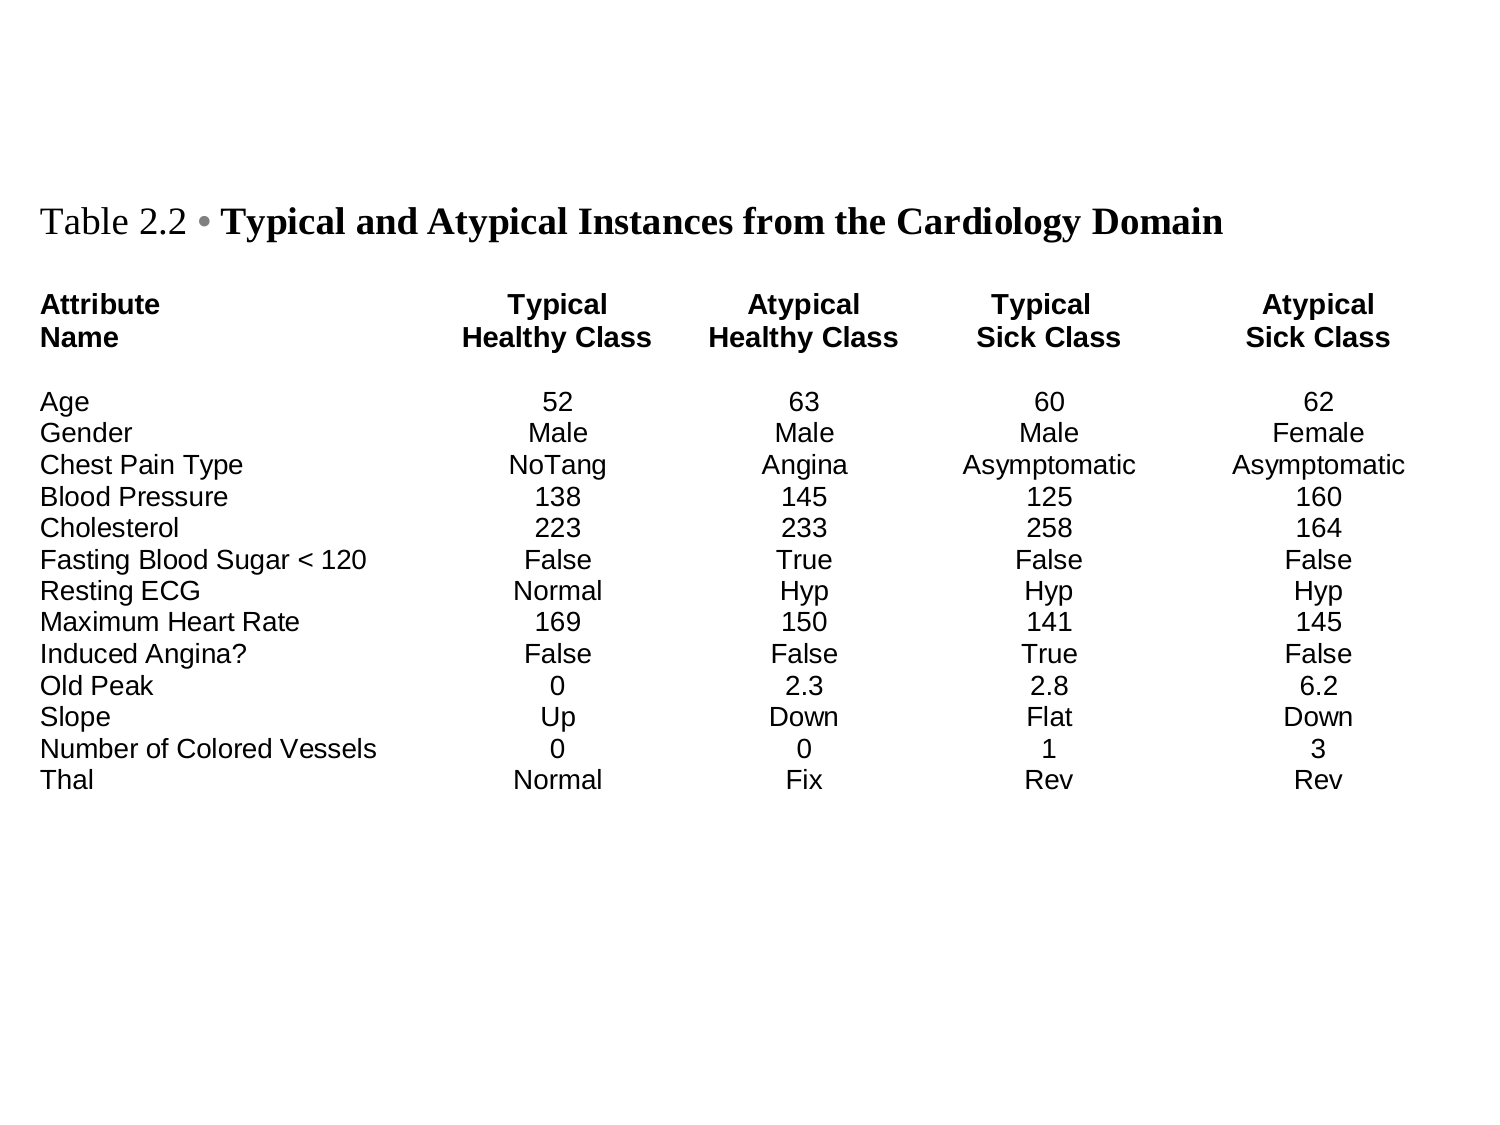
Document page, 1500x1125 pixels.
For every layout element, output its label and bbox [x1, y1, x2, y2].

text_box [37, 199, 1475, 838]
